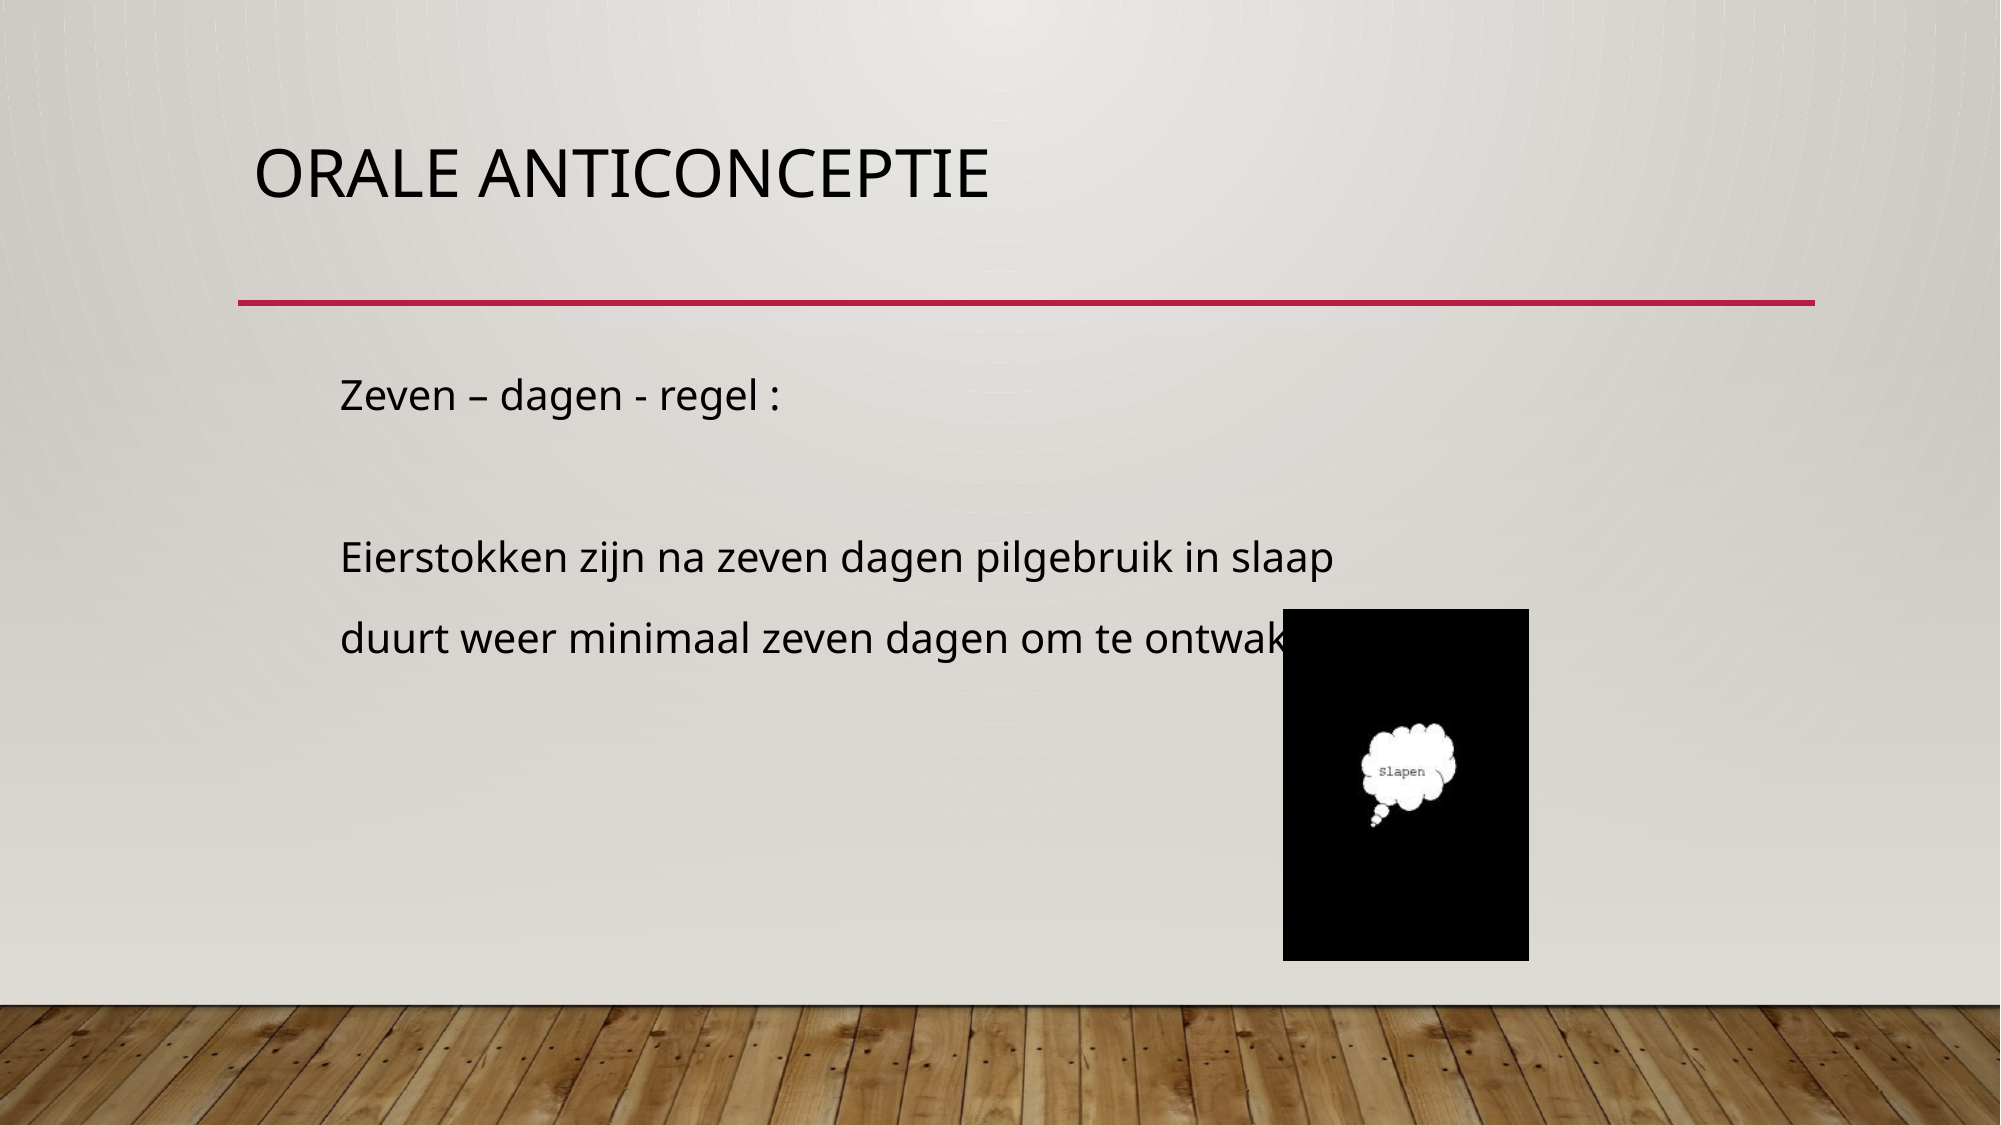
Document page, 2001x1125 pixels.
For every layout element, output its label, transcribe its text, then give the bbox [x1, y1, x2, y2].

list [1283, 609, 1529, 961]
list Zeven – dagen - regel : Eierstokken zijn na zeven dagen pilgebruik in slaap duurt weer minimaal zeven dagen om te ontwaken. [324, 200, 1675, 1010]
picture [0, 1005, 2000, 1125]
title Orale anticonceptie [238, 131, 1814, 305]
